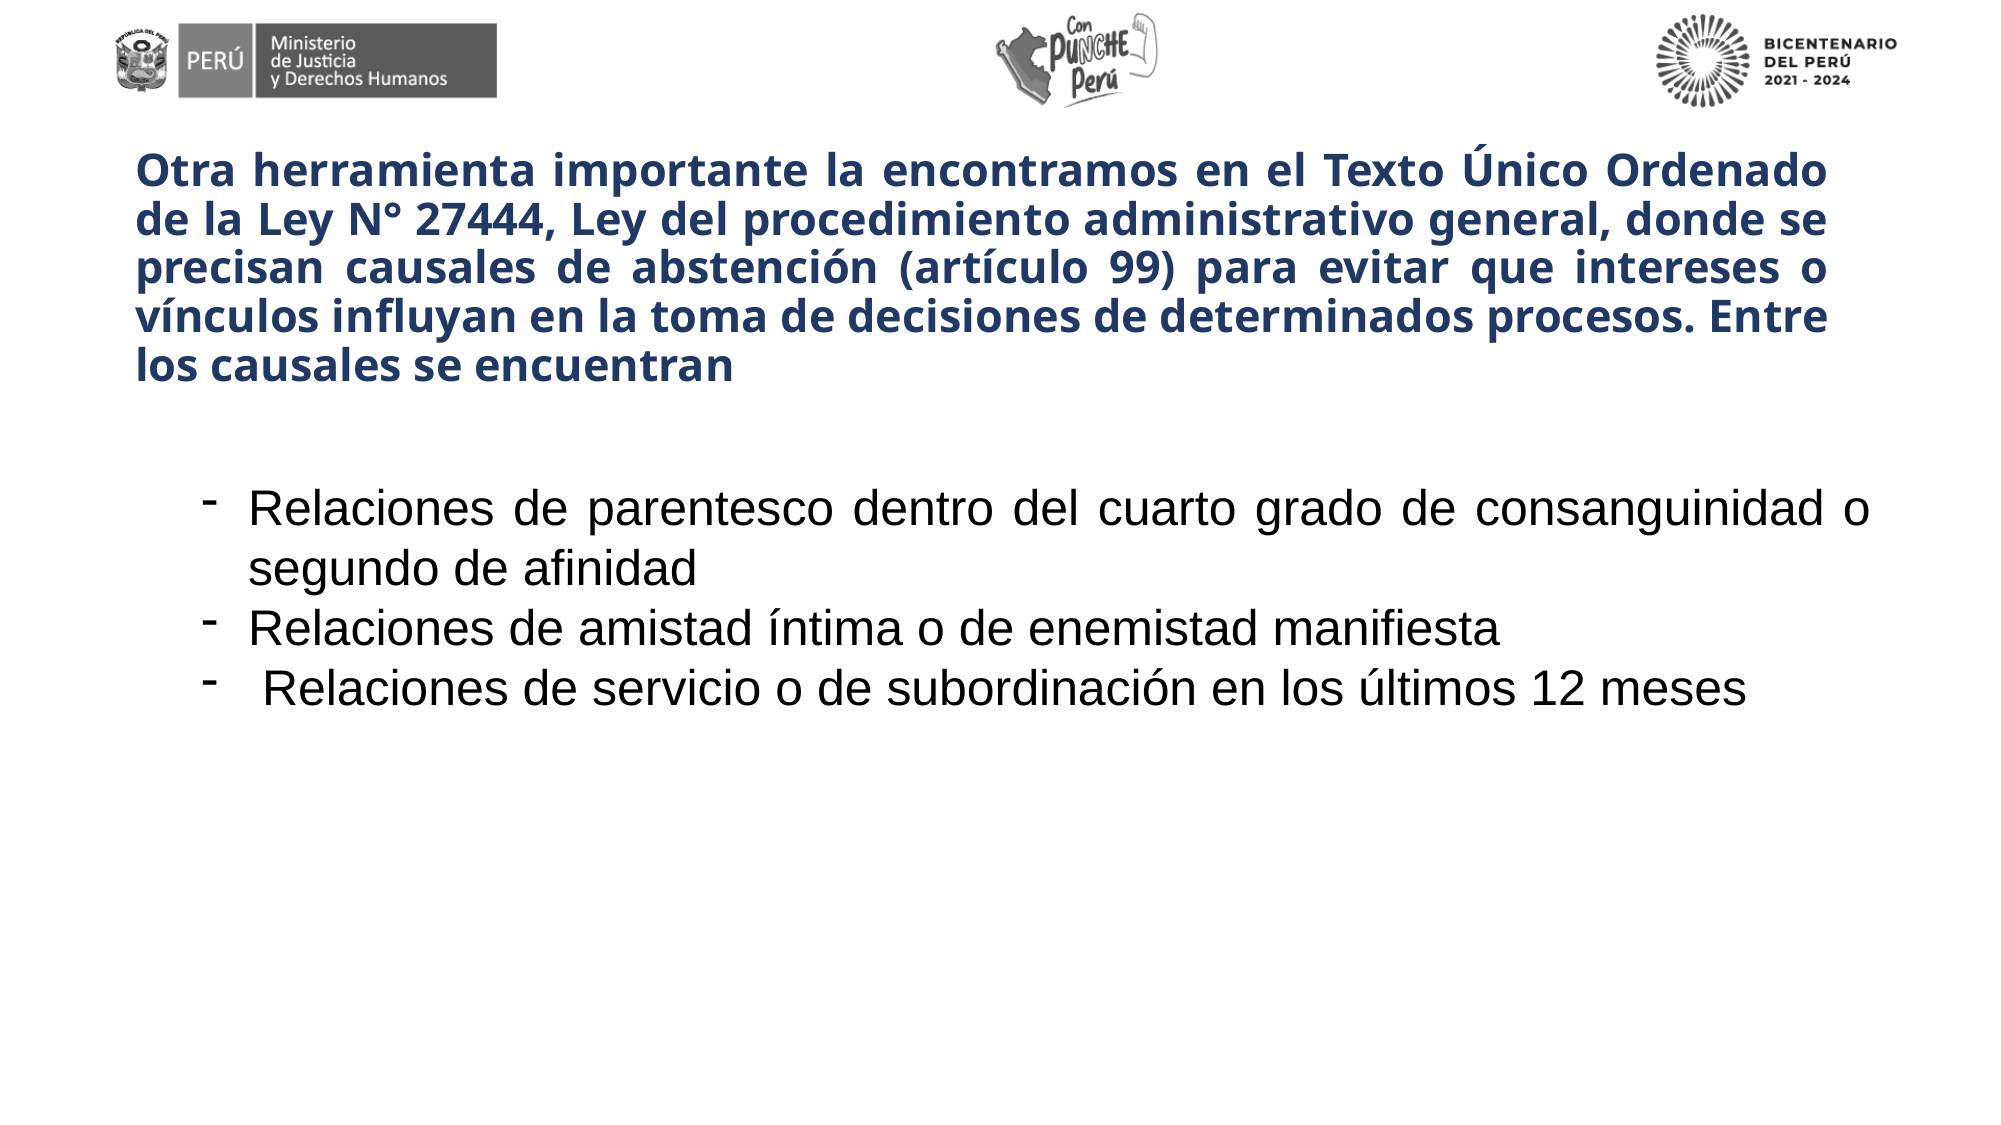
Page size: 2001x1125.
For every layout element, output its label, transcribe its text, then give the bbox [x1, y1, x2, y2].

picture [0, 0, 2000, 119]
text_box Relaciones de parentesco dentro del cuarto grado de consanguinidad o segundo de afinidad Relaciones de amistad íntima o de enemistad manifiesta Relaciones de servicio o de subordinación en los últimos 12 meses [186, 468, 1887, 724]
title Otra herramienta importante la encontramos en el Texto Único Ordenado de la Ley N° 27444, Ley del procedimiento administrativo general, donde se precisan causales de abstención (artículo 99) para evitar que intereses o vínculos influyan en la toma de decisiones de determinados procesos. Entre los causales se encuentran [120, 139, 1845, 399]
